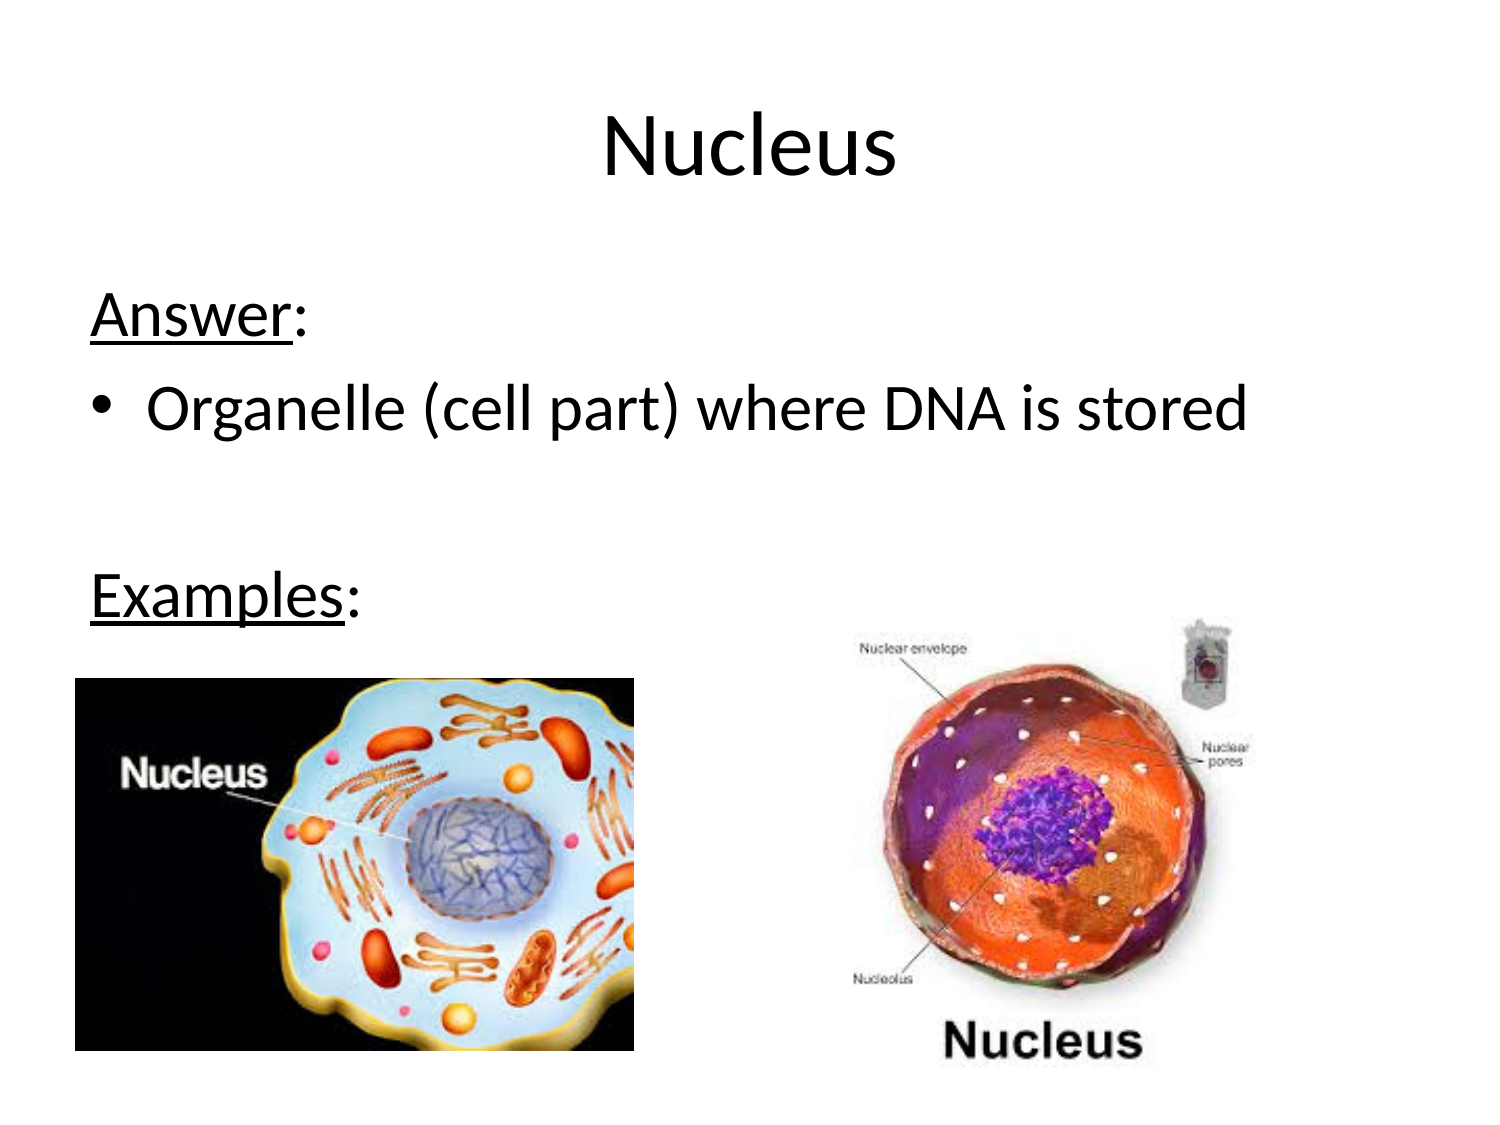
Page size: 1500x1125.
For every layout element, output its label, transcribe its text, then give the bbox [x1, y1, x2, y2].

title Nucleus [75, 45, 1425, 233]
list Answer: Organelle (cell part) where DNA is stored Examples: [75, 262, 1425, 679]
picture [821, 600, 1266, 1095]
picture [74, 678, 634, 1051]
